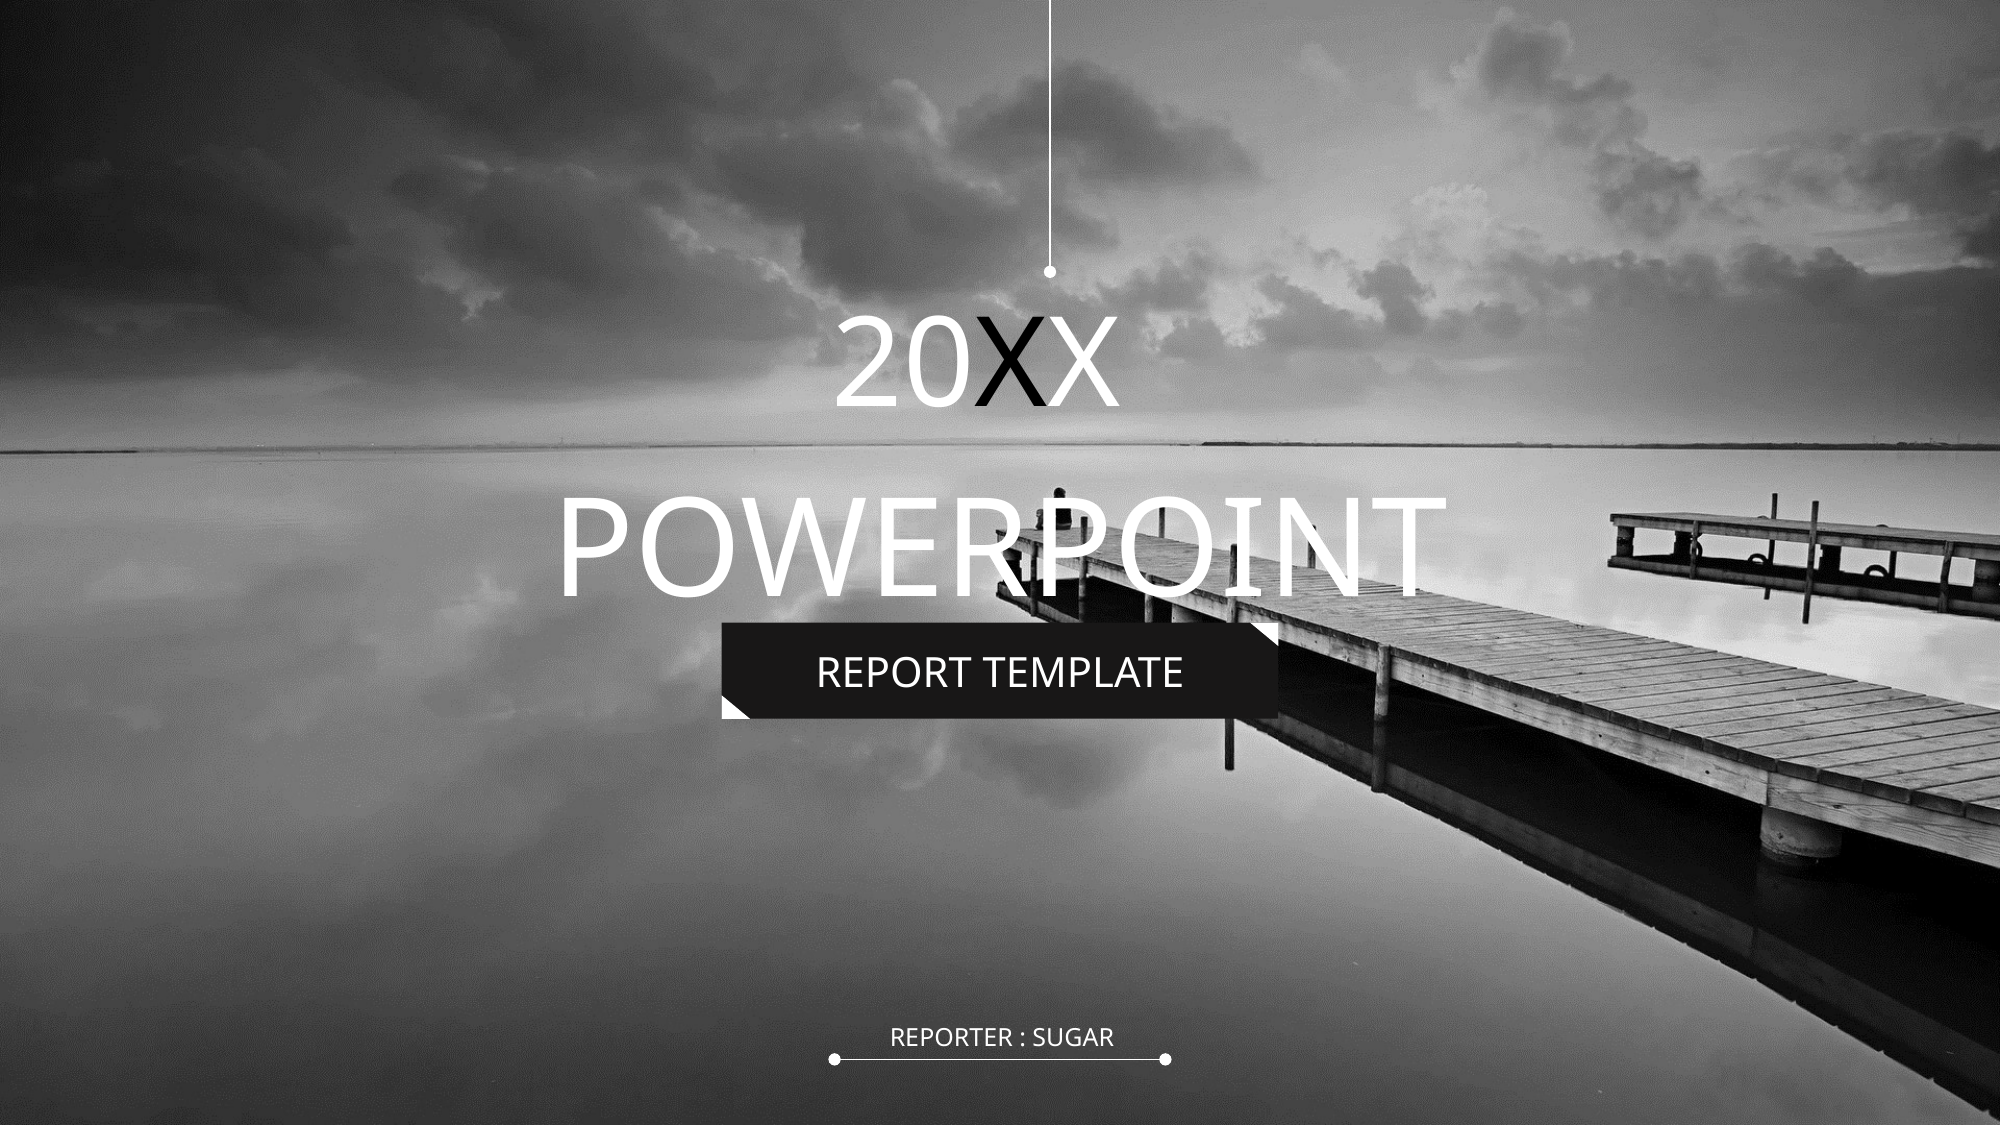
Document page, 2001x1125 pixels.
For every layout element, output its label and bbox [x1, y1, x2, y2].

picture [0, 0, 2000, 1125]
text_box [399, 622, 1600, 719]
